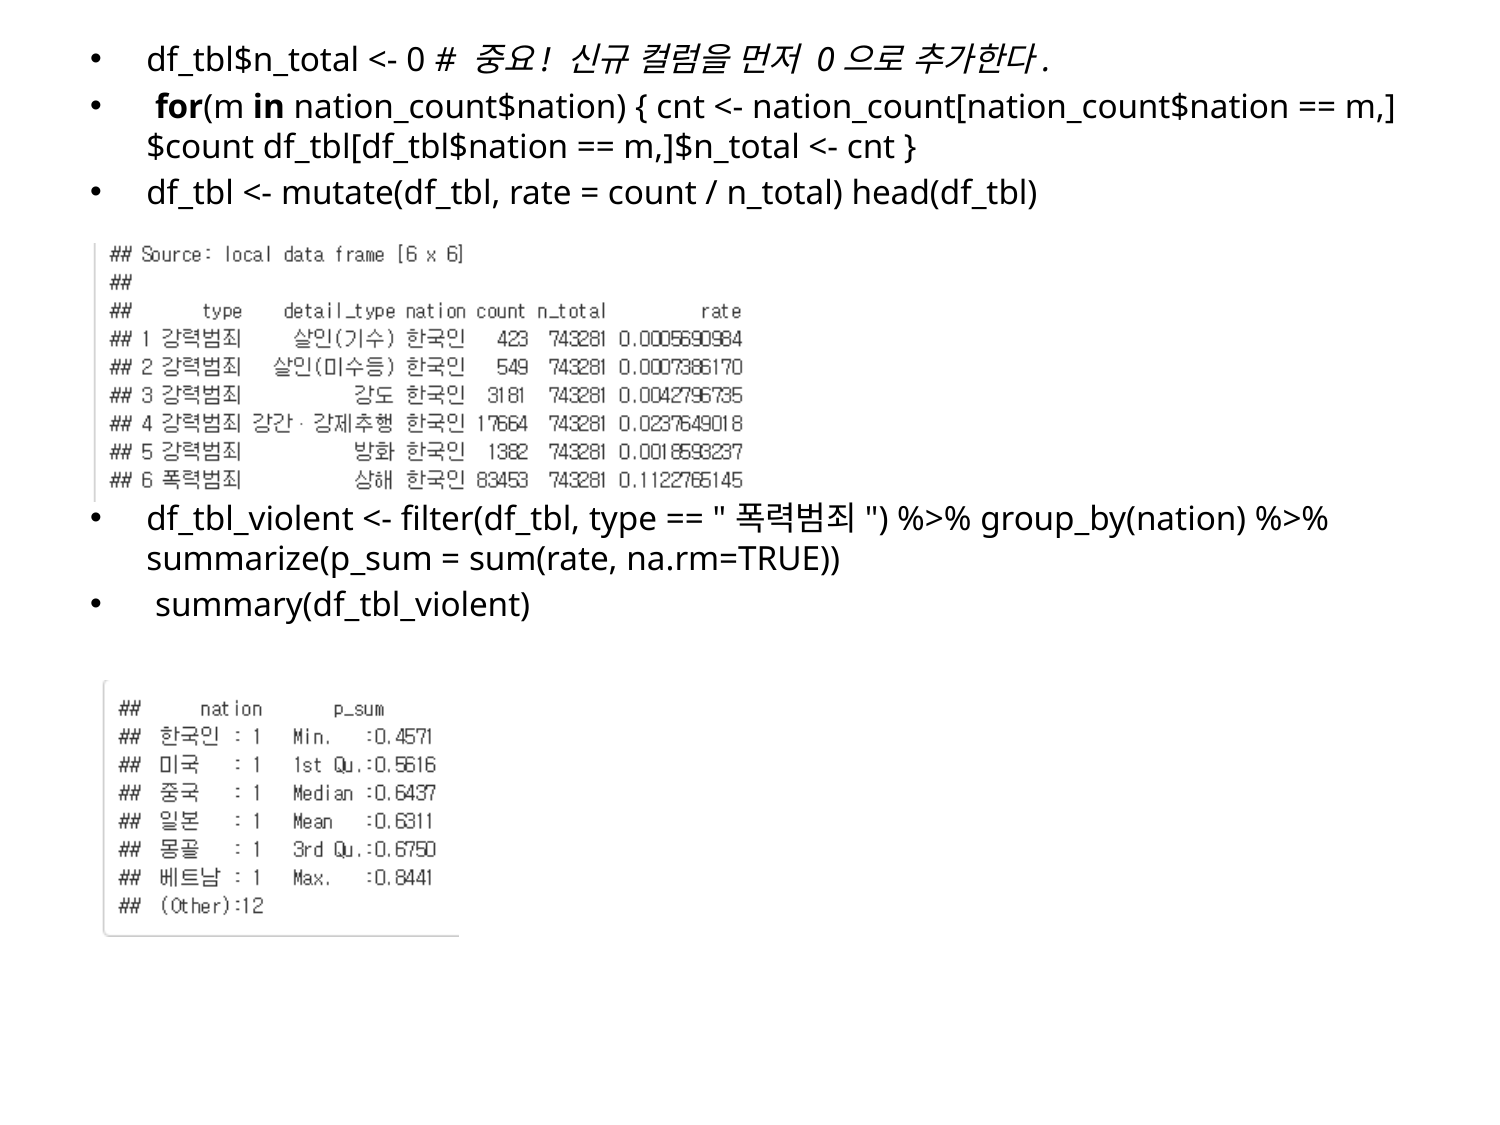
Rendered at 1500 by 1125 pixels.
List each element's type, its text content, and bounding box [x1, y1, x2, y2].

list df_tbl$n_total <- 0 # 중요! 신규 컬럼을 먼저 0으로 추가한다. for(m in nation_count$nation) { cnt <- nation_count[nation_count$nation == m,]$count df_tbl[df_tbl$nation == m,]$n_total <- cnt } df_tbl <- mutate(df_tbl, rate = count / n_total) head(df_tbl) df_tbl_violent <- filter(df_tbl, type == "폭력범죄") %>% group_by(nation) %>% summarize(p_sum = sum(rate, na.rm=TRUE)) summary(df_tbl_violent) [75, 30, 1425, 1005]
picture [100, 680, 459, 938]
picture [88, 243, 797, 502]
